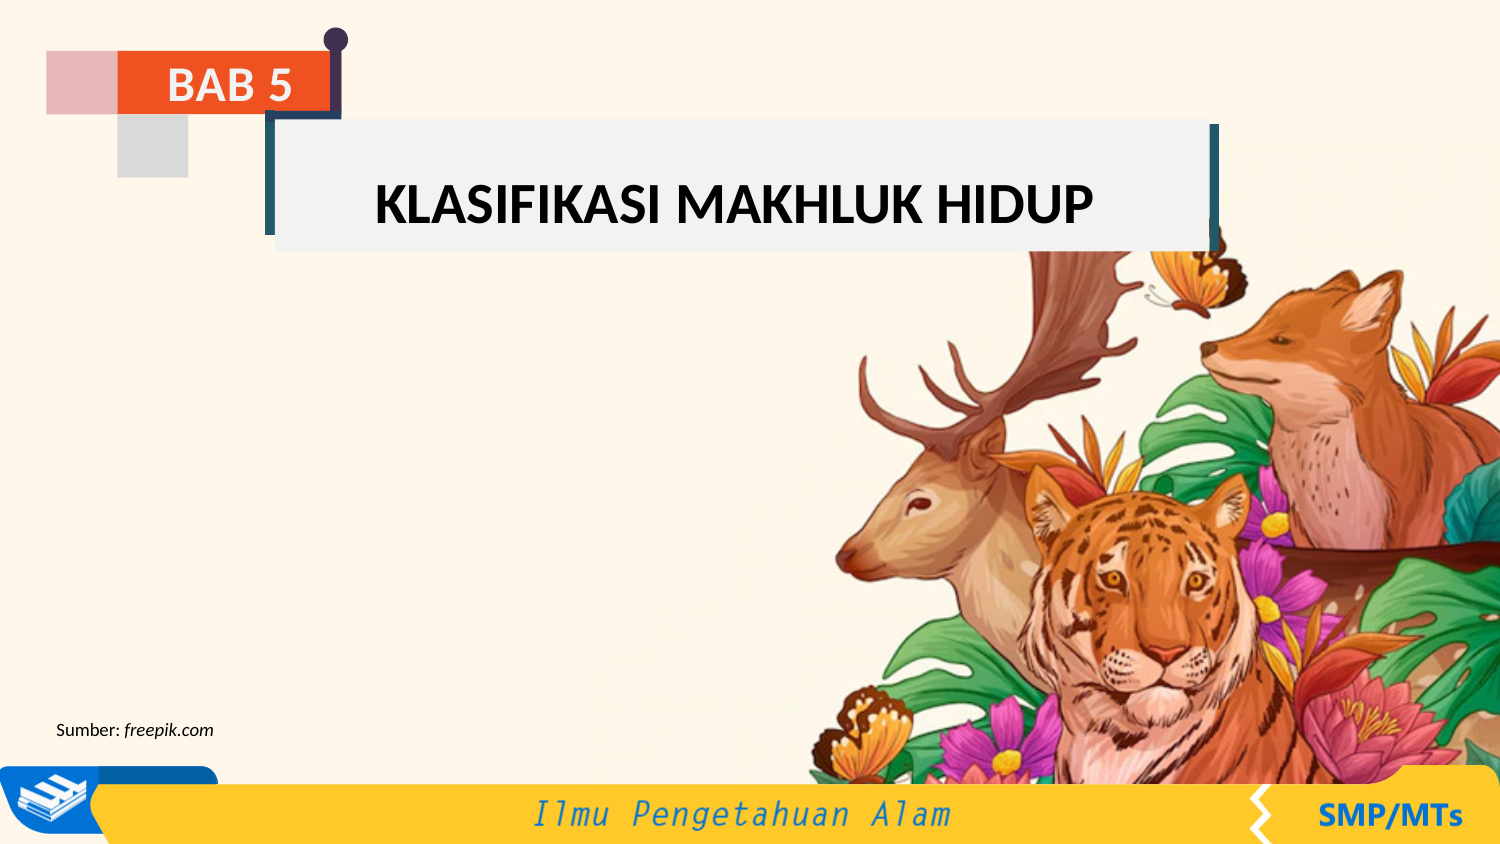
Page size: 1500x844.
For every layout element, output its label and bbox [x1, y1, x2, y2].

text_box [236, 119, 1234, 252]
picture [0, 765, 1500, 844]
text_box [264, 27, 349, 117]
text_box [0, 0, 1500, 765]
text_box [46, 43, 259, 178]
